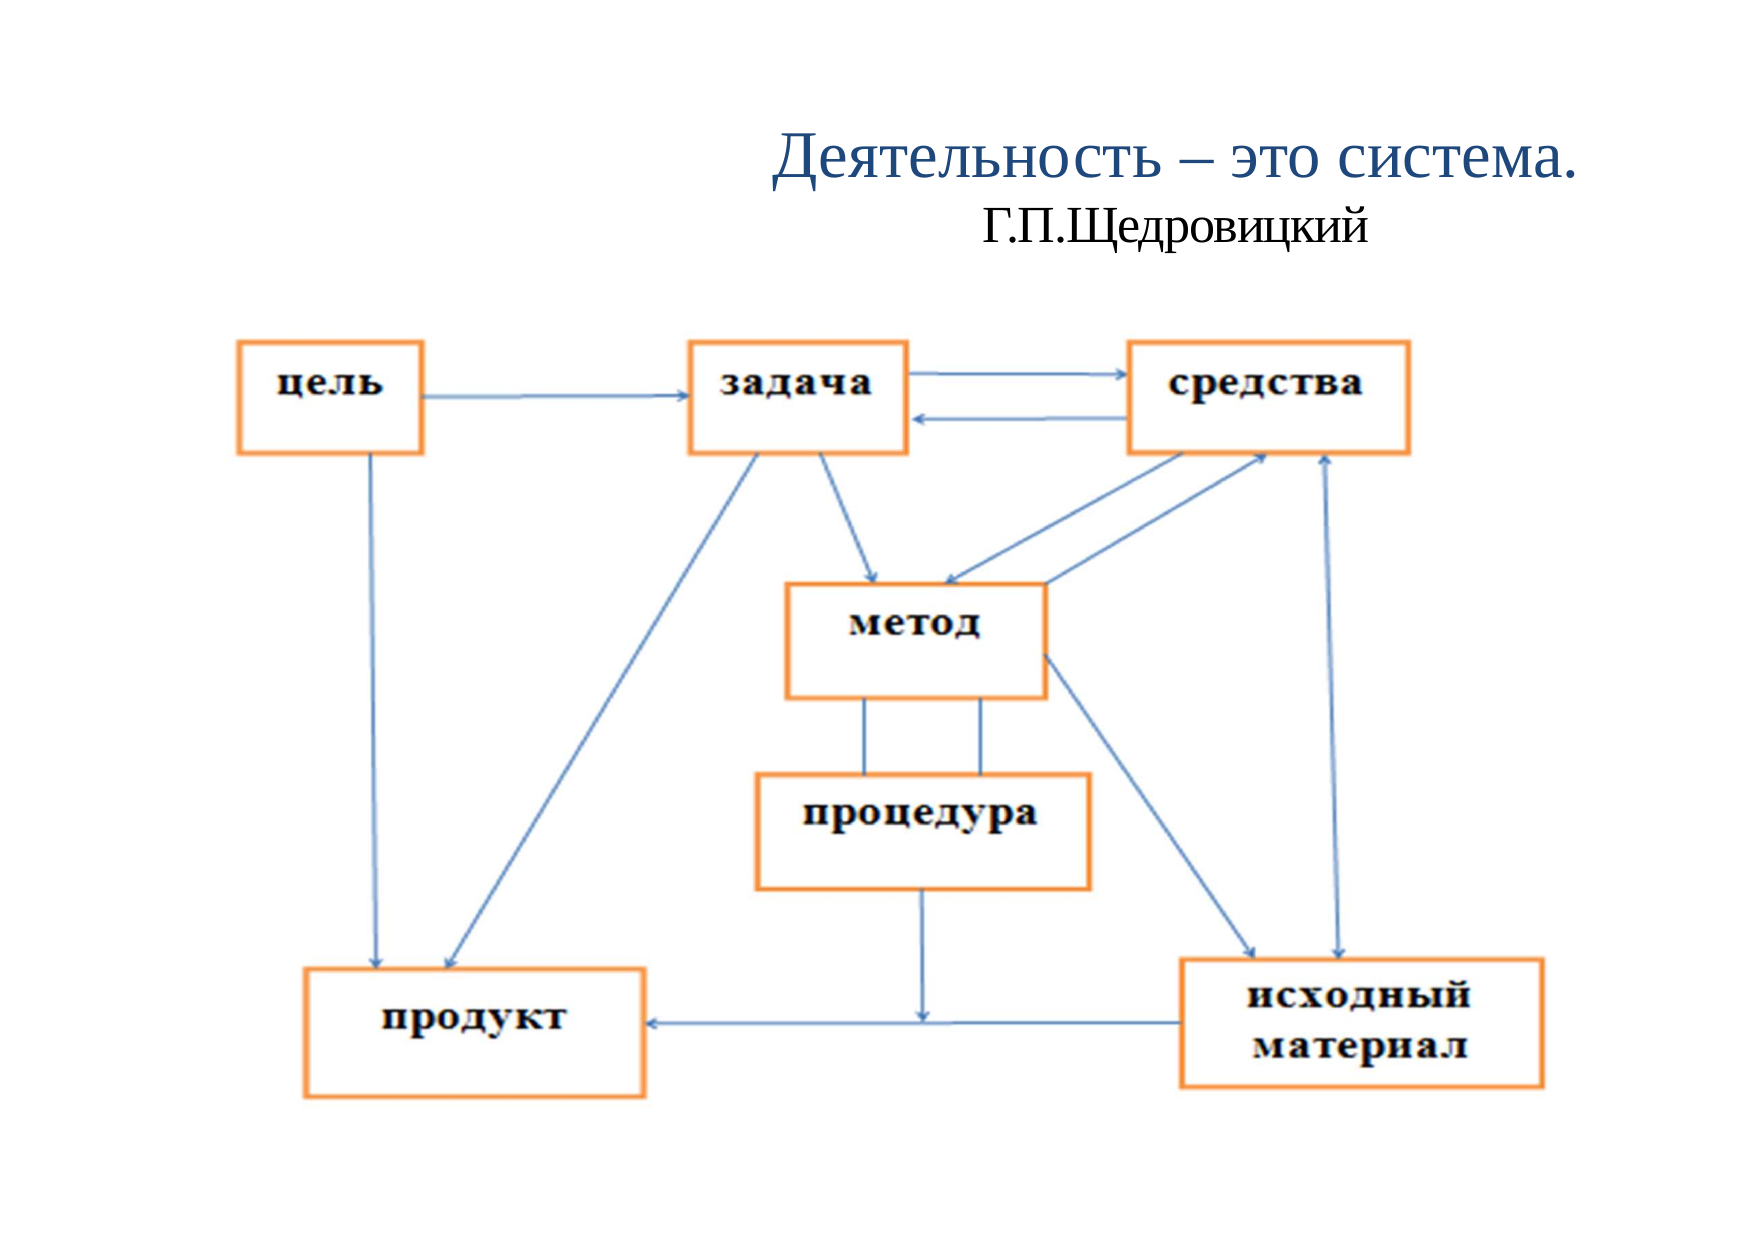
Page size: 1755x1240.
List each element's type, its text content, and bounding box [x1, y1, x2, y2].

text_box [203, 276, 1575, 1164]
title Деятельность – это система. Г.П.Щедровицкий [770, 108, 1580, 256]
